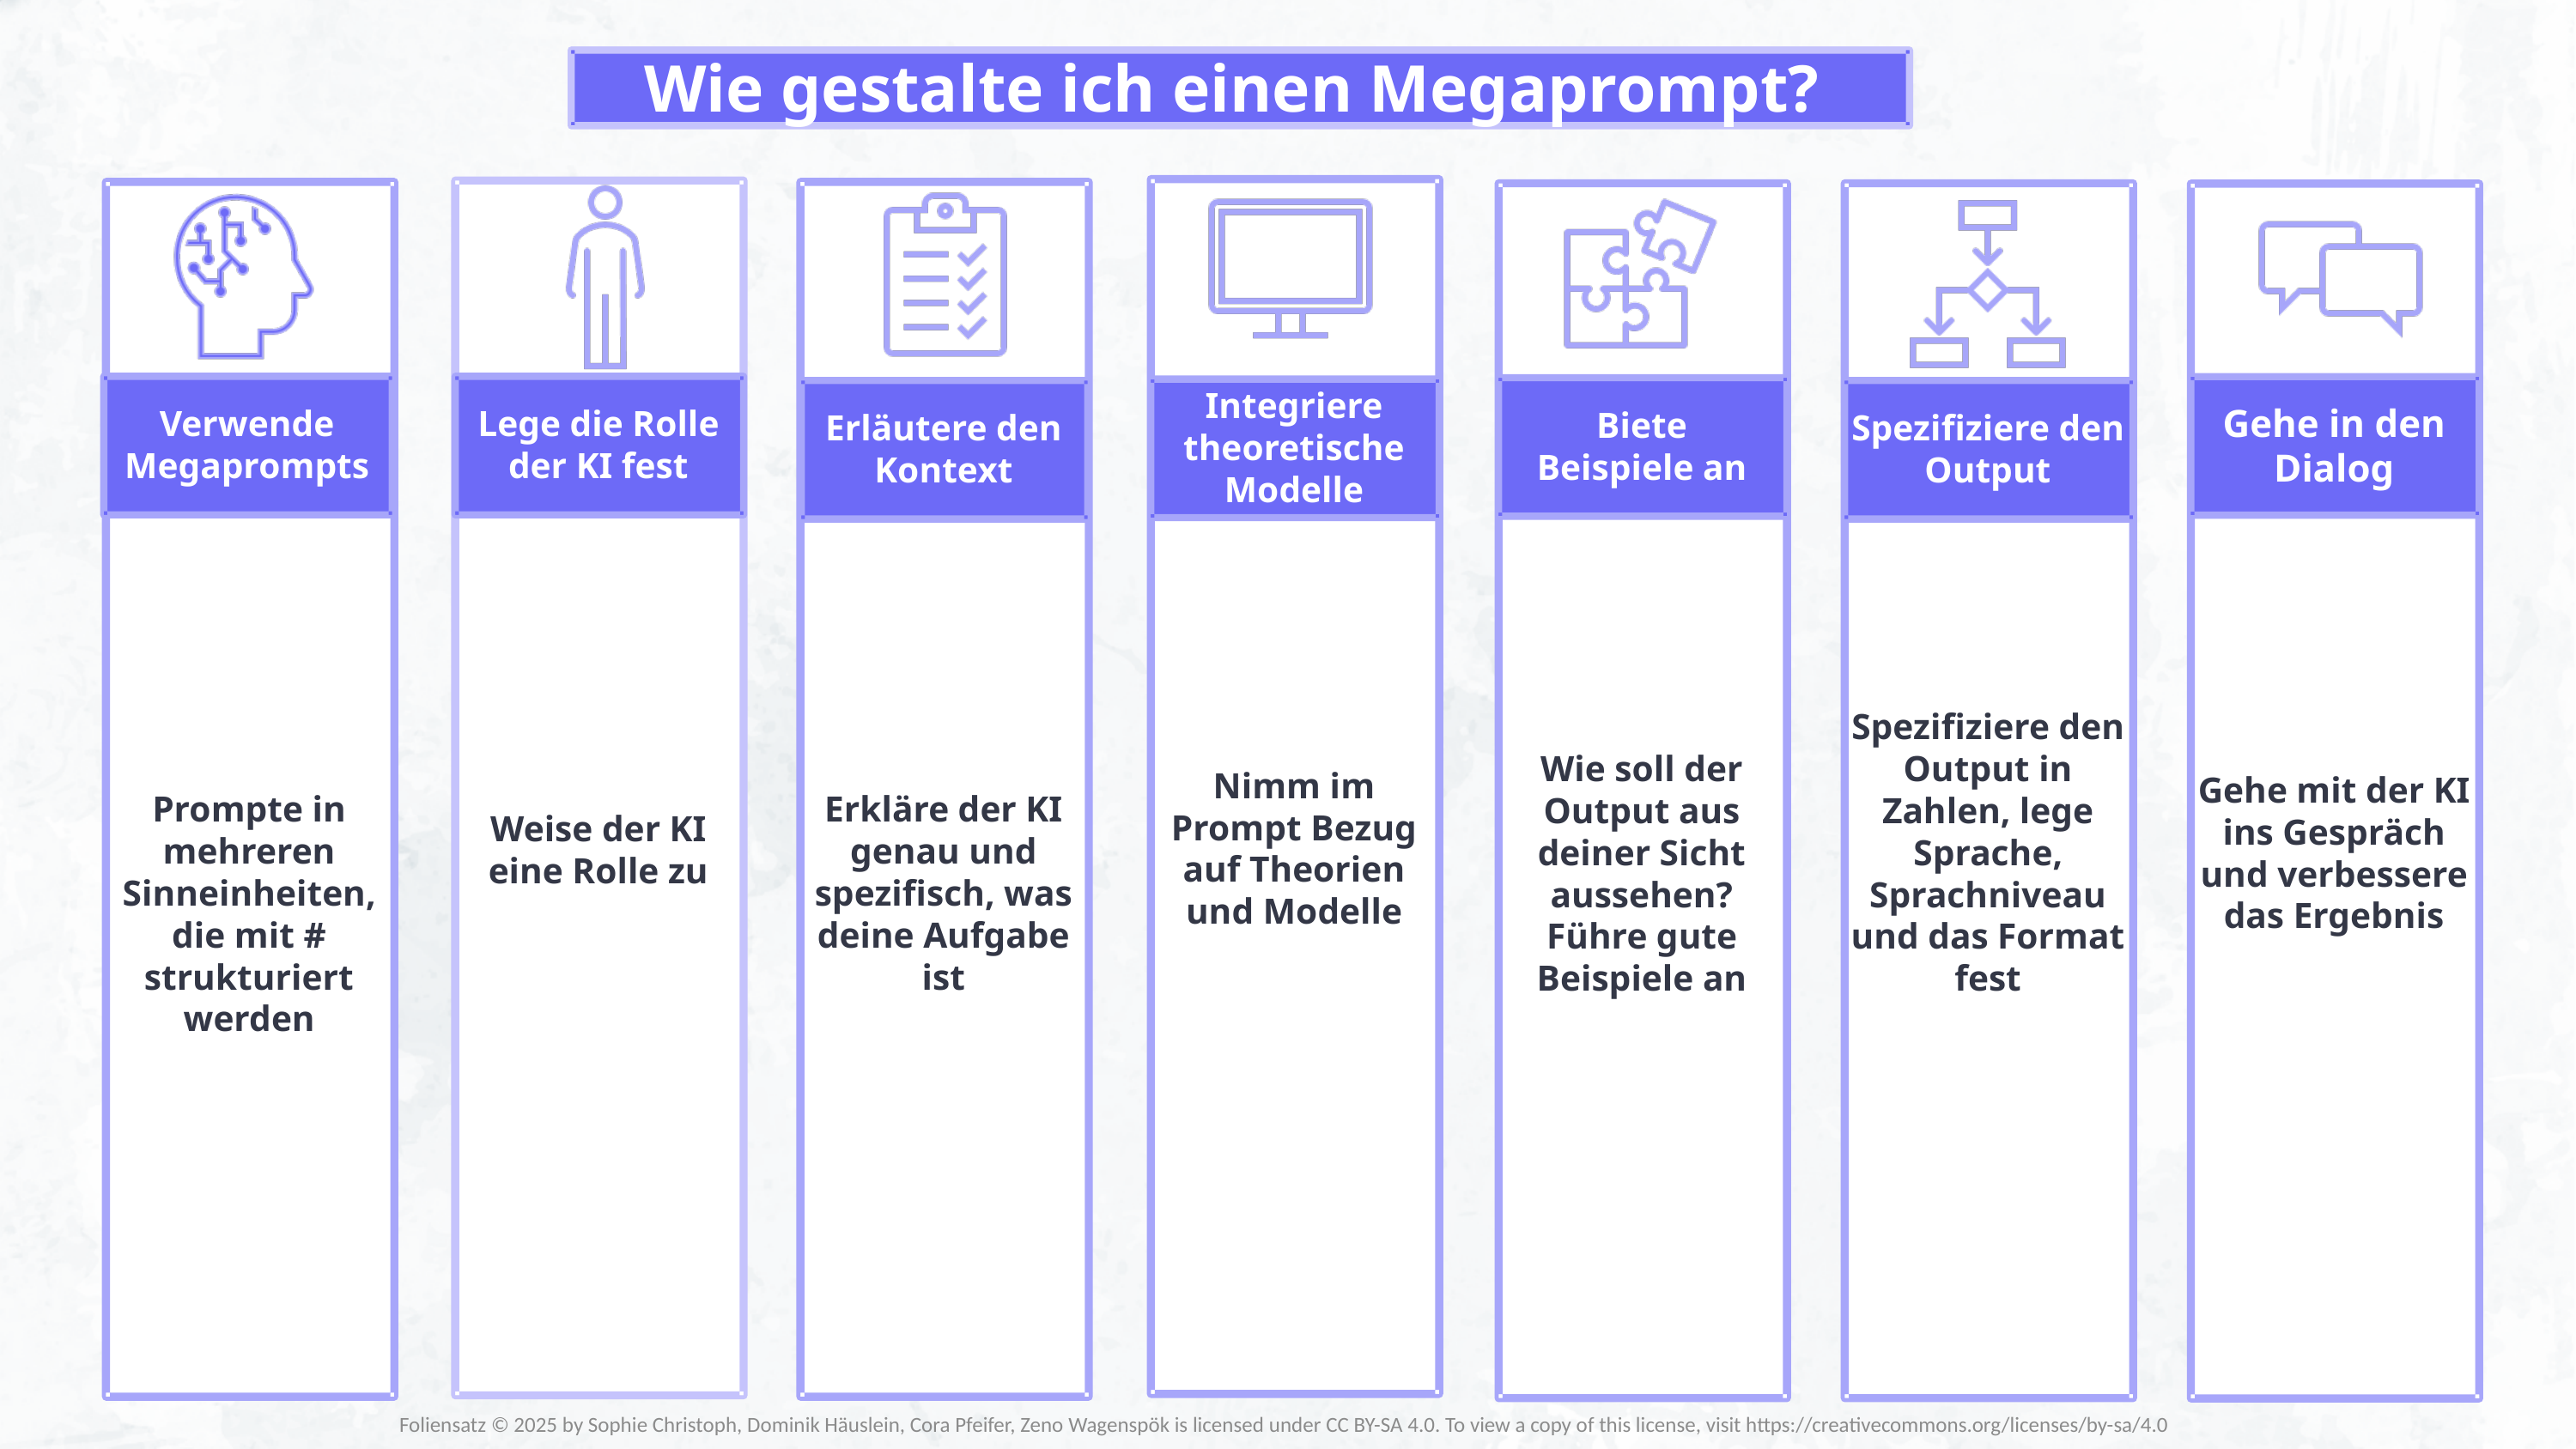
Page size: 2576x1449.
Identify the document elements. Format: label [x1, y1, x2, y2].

text_box [101, 177, 397, 373]
text_box [796, 177, 1091, 377]
text_box [1494, 373, 1789, 518]
text_box [1494, 525, 1789, 1401]
text_box [0, 0, 2576, 1449]
text_box [451, 373, 746, 518]
text_box [451, 524, 746, 1398]
text_box [101, 523, 397, 1399]
text_box [1146, 174, 1442, 375]
text_box [1840, 376, 2136, 522]
text_box [797, 376, 1091, 522]
text_box [1494, 179, 1789, 373]
text_box [567, 45, 1914, 130]
text_box [2186, 523, 2482, 1401]
text_box [1146, 526, 1442, 1397]
text_box [1840, 528, 2136, 1401]
text_box [796, 527, 1091, 1399]
text_box [2187, 373, 2482, 518]
text_box [1146, 375, 1442, 520]
text_box [100, 373, 395, 518]
text_box [2186, 179, 2482, 372]
text_box [1840, 179, 2136, 376]
text_box [451, 176, 746, 372]
